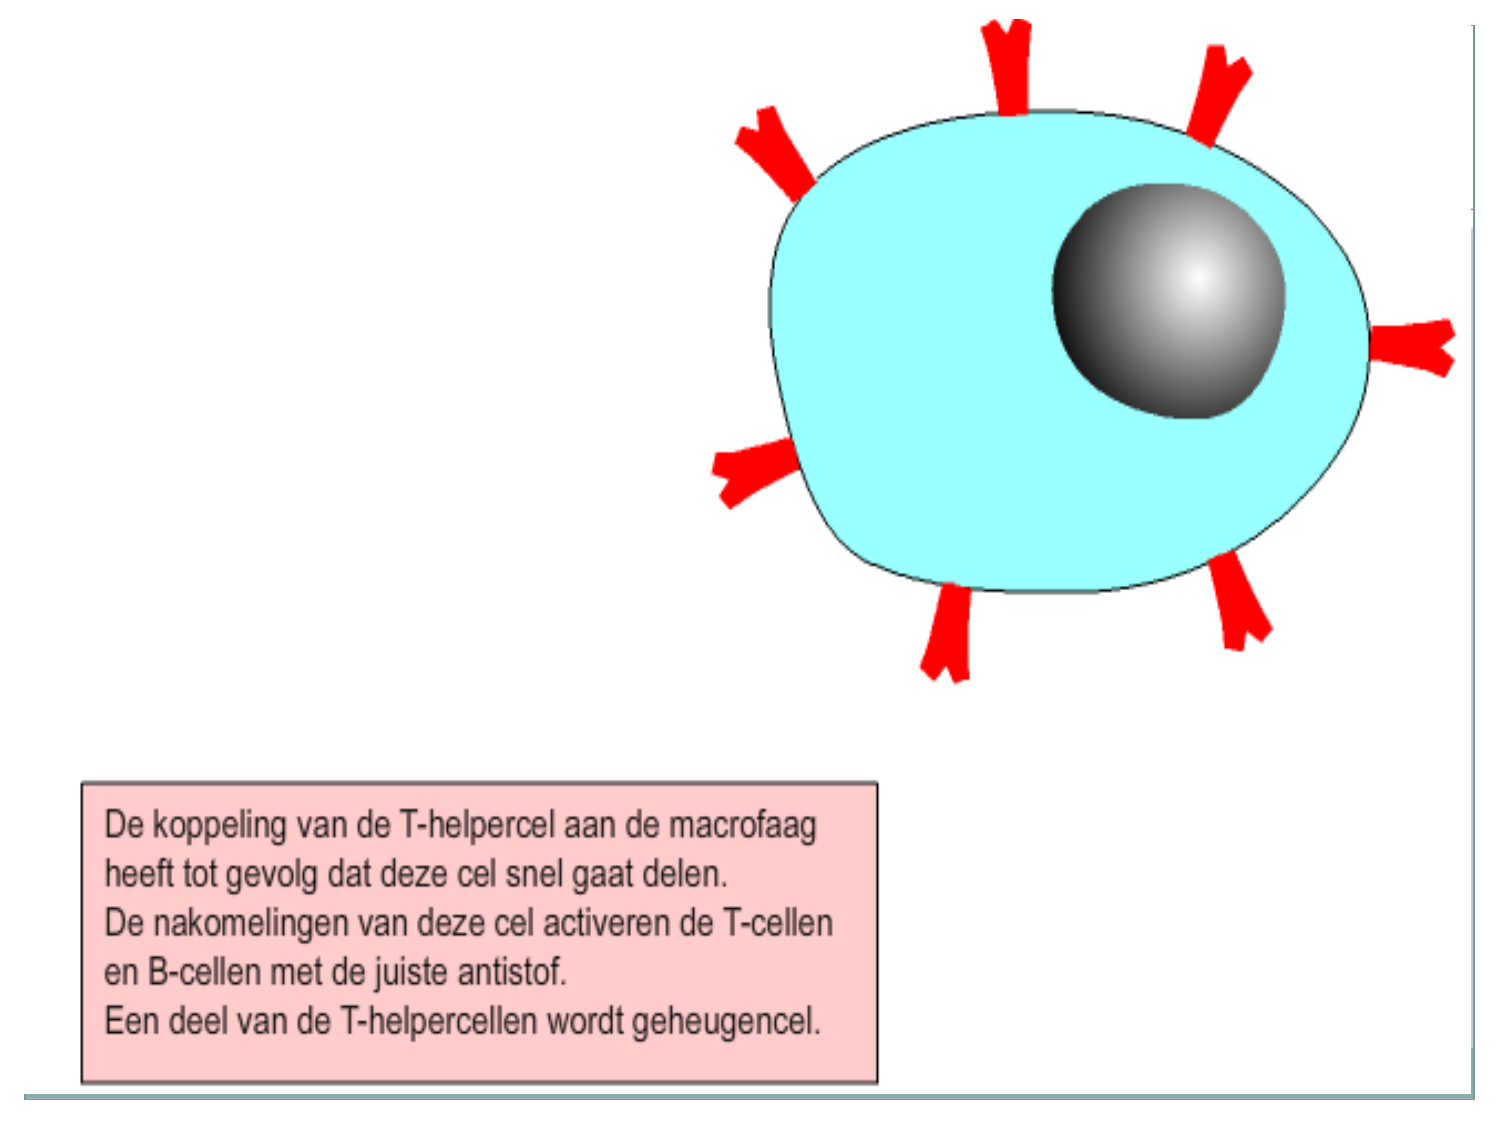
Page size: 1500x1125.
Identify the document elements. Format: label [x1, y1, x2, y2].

list [17, 18, 1471, 1095]
